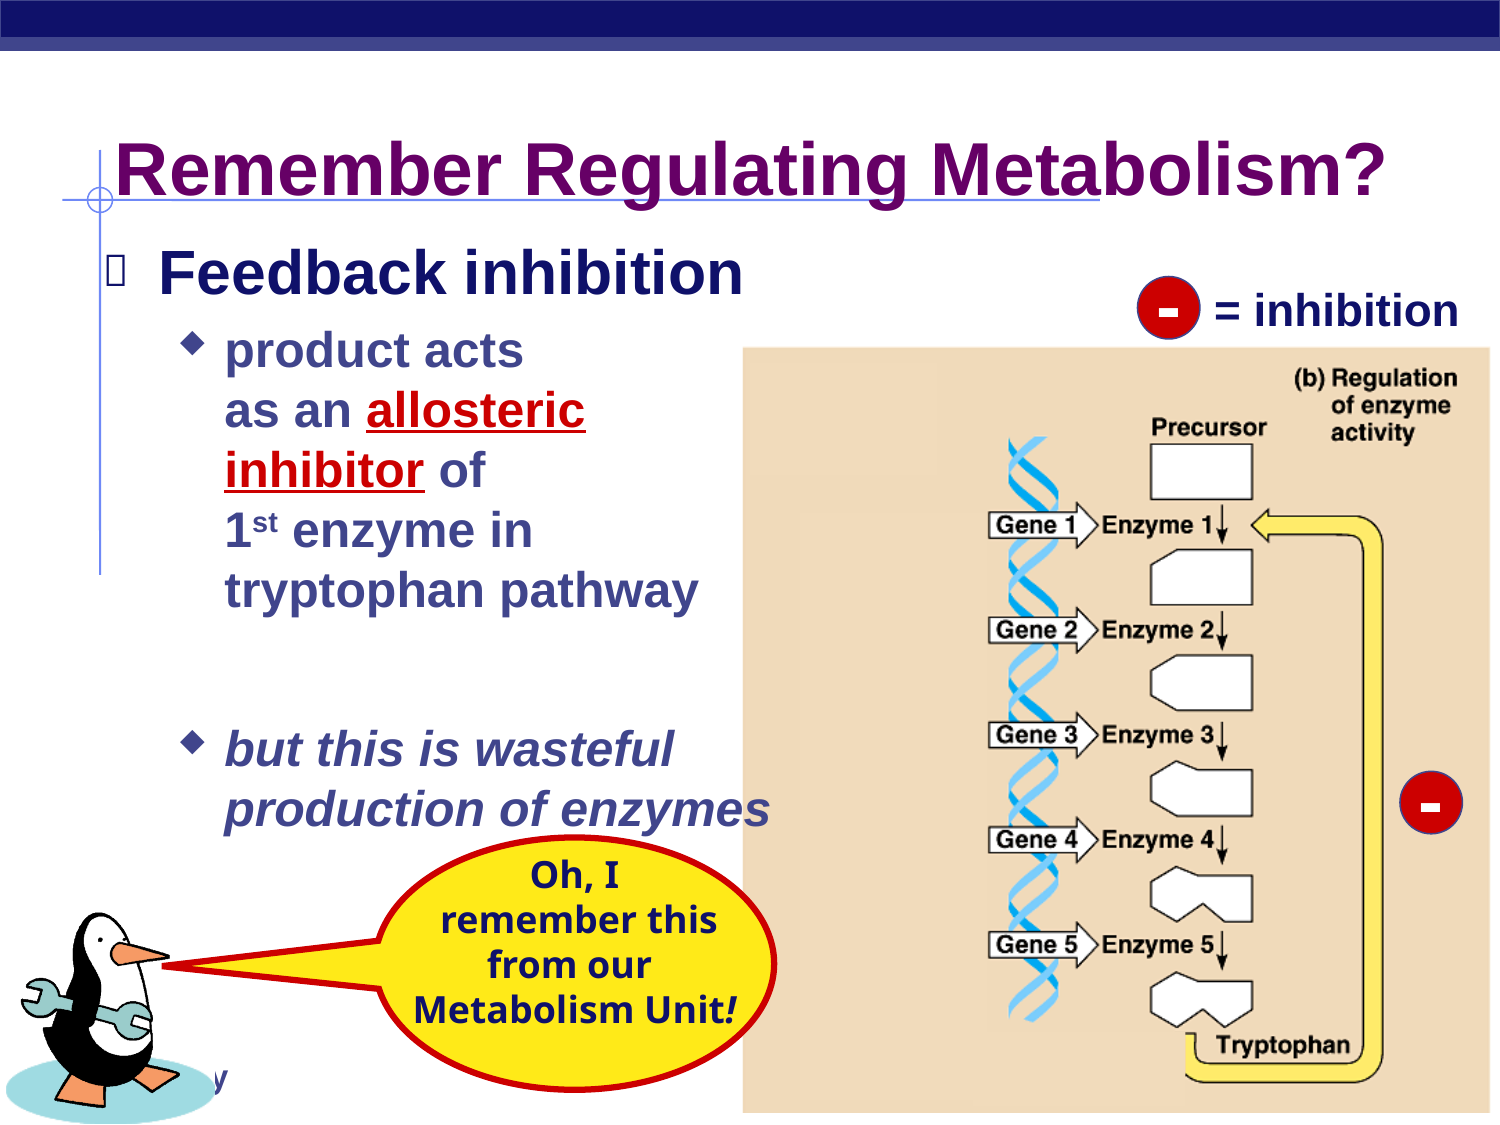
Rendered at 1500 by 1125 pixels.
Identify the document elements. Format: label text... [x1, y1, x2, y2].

list Feedback inhibition product acts as an allosteric inhibitor of 1st enzyme in tryptophan pathway but this is wasteful production of enzymes [87, 224, 813, 848]
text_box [1399, 744, 1463, 851]
picture [4, 911, 215, 1125]
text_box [1137, 249, 1476, 356]
text_box Oh, I remember this from our Metabolism Unit! [219, 837, 726, 1090]
picture [731, 337, 1500, 1113]
title Remember Regulating Metabolism? [99, 112, 1475, 238]
